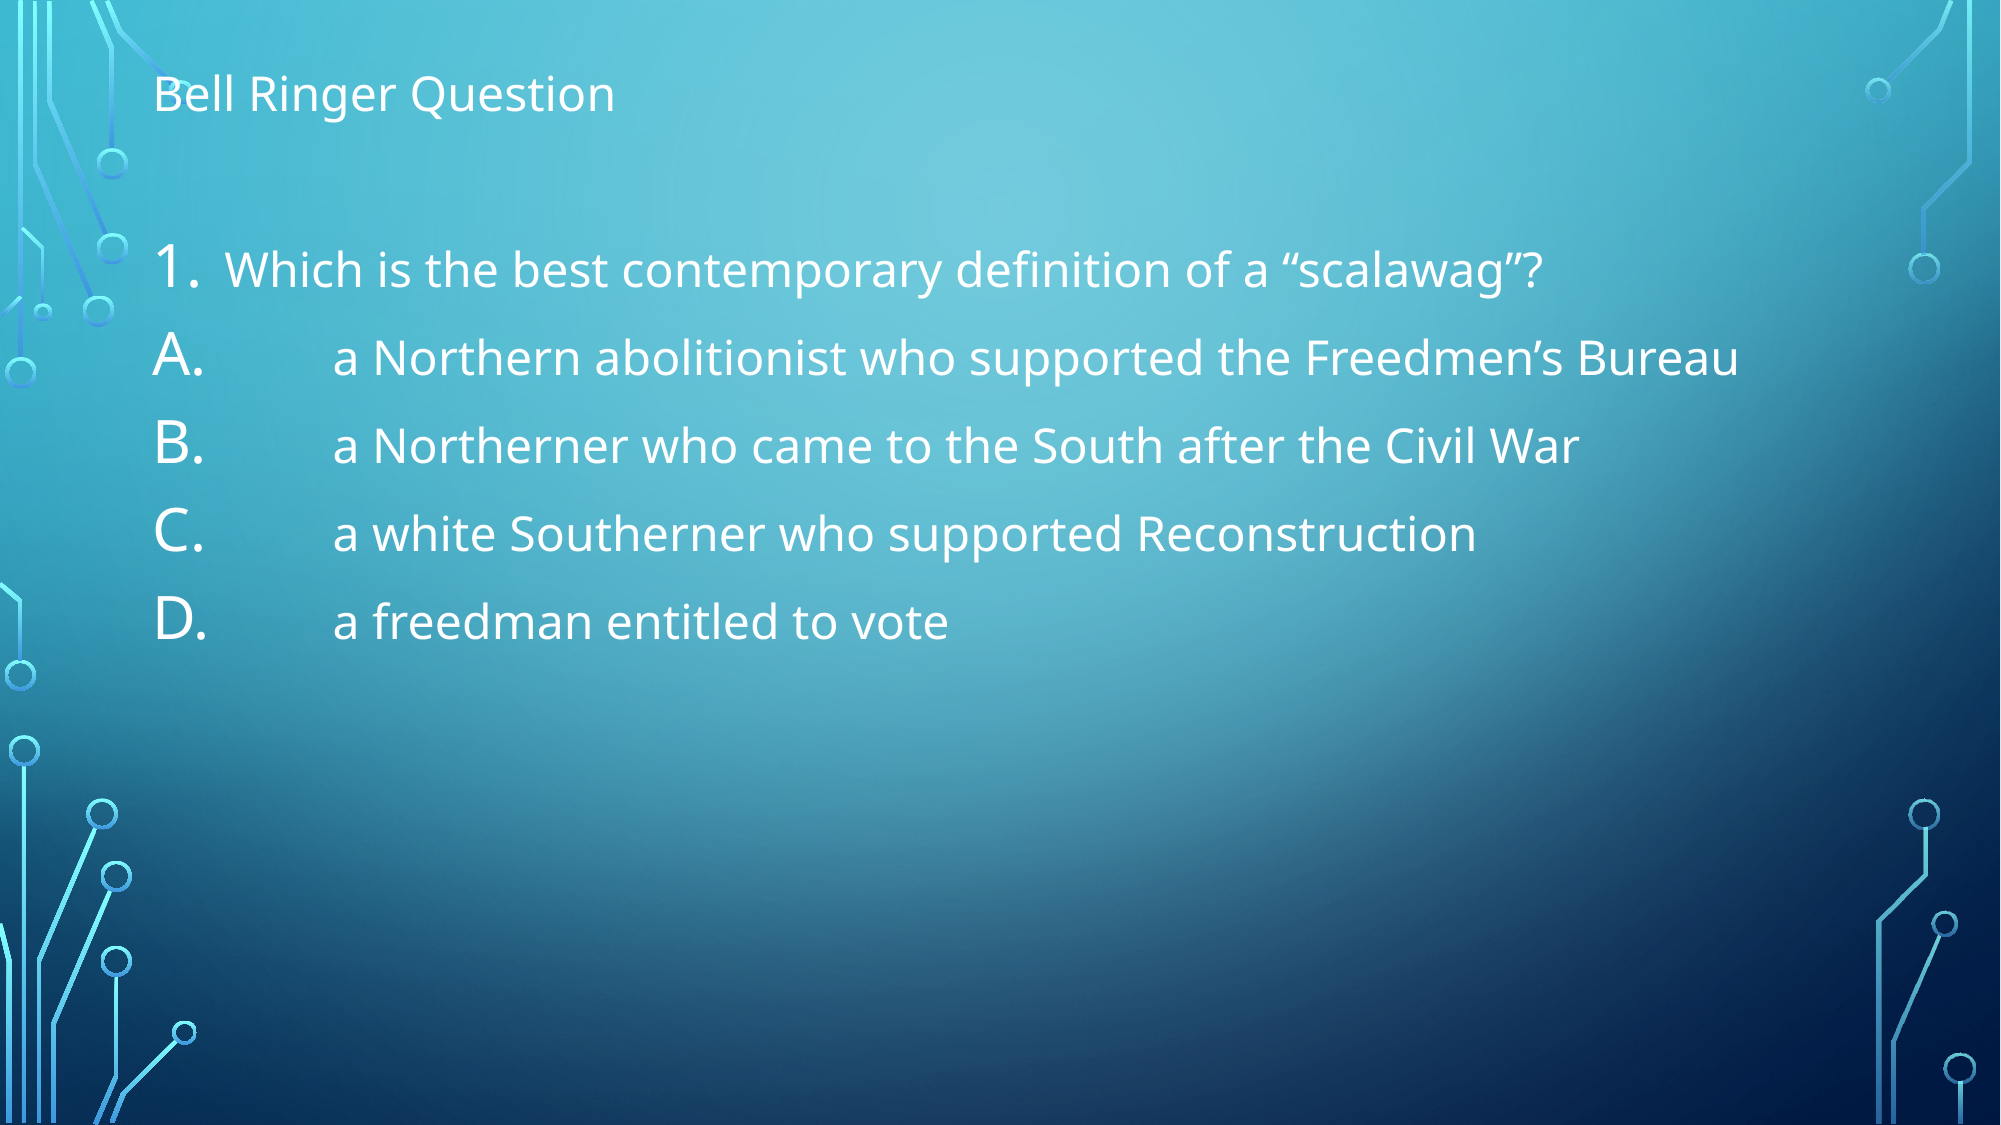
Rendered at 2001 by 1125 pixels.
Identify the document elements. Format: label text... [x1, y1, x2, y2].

list Bell Ringer Question Which is the best contemporary definition of a “scalawag”? a Northern abolitionist who supported the Freedmen’s Bureau a Northerner who came to the South after the Civil War a white Southerner who supported Reconstruction a freedman entitled to vote [137, 44, 1811, 1017]
